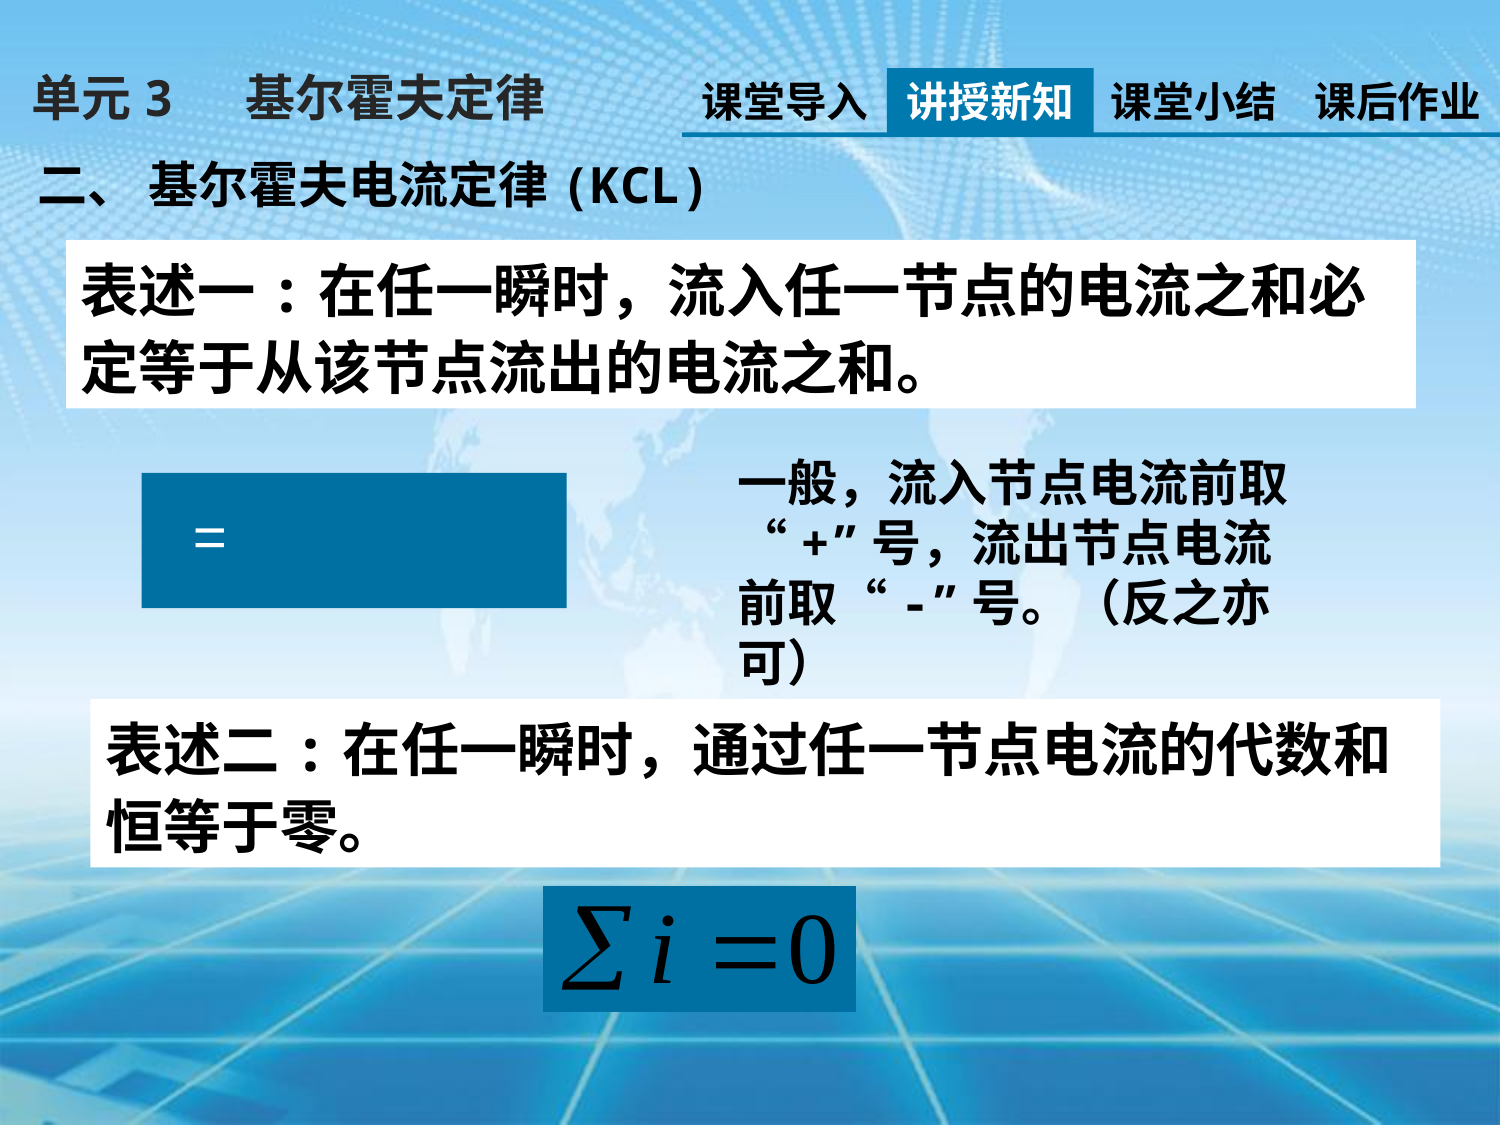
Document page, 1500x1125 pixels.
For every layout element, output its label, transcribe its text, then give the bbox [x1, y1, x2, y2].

text_box 表述一:在任一瞬时，流入任一节点的电流之和必定等于从该节点流出的电流之和。 [66, 239, 1416, 409]
text_box [141, 472, 567, 609]
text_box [16, 59, 1500, 135]
text_box 表述二:在任一瞬时，通过任一节点电流的代数和恒等于零。 [90, 698, 1441, 868]
picture [0, 0, 1500, 1125]
text_box 一般，流入节点电流前取“+”号，流出节点电流 前取“-”号。（反之亦可） [723, 444, 1351, 700]
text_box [543, 885, 856, 1013]
text_box 二、 基尔霍夫电流定律(KCL) [20, 177, 728, 276]
